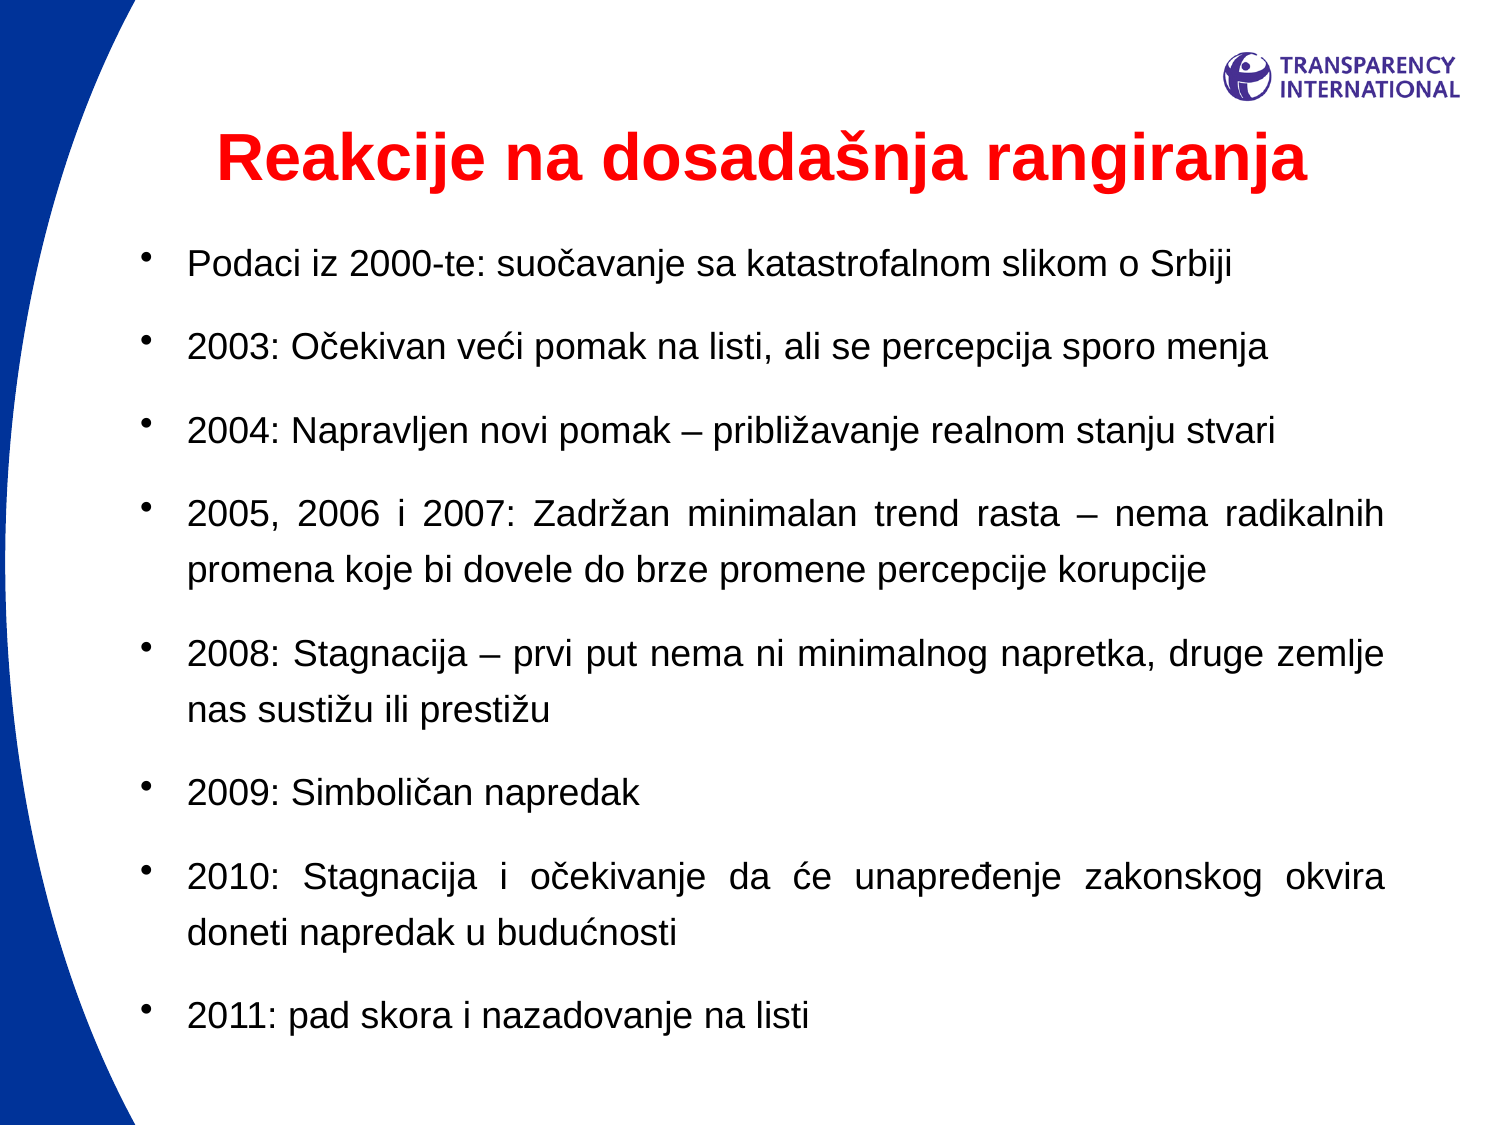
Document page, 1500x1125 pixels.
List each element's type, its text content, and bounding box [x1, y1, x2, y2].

picture [1222, 42, 1464, 103]
list Podaci iz 2000-te: suočavanje sa katastrofalnom slikom o Srbiji 2003: Očekivan veći pomak na listi, ali se percepcija sporo menja 2004: Napravljen novi pomak – približavanje realnom stanju stvari 2005, 2006 i 2007: Zadržan minimalan trend rasta – nema radikalnih promena koje bi dovele do brze promene percepcije korupcije 2008: Stagnacija – prvi put nema ni minimalnog napretka, druge zemlje nas sustižu ili prestižu 2009: Simboličan napredak 2010: Stagnacija i očekivanje da će unapređenje zakonskog okvira doneti napredak u budućnosti 2011: pad skora i nazadovanje na listi [124, 219, 1401, 1083]
title Reakcije na dosadašnja rangiranja [124, 87, 1401, 213]
